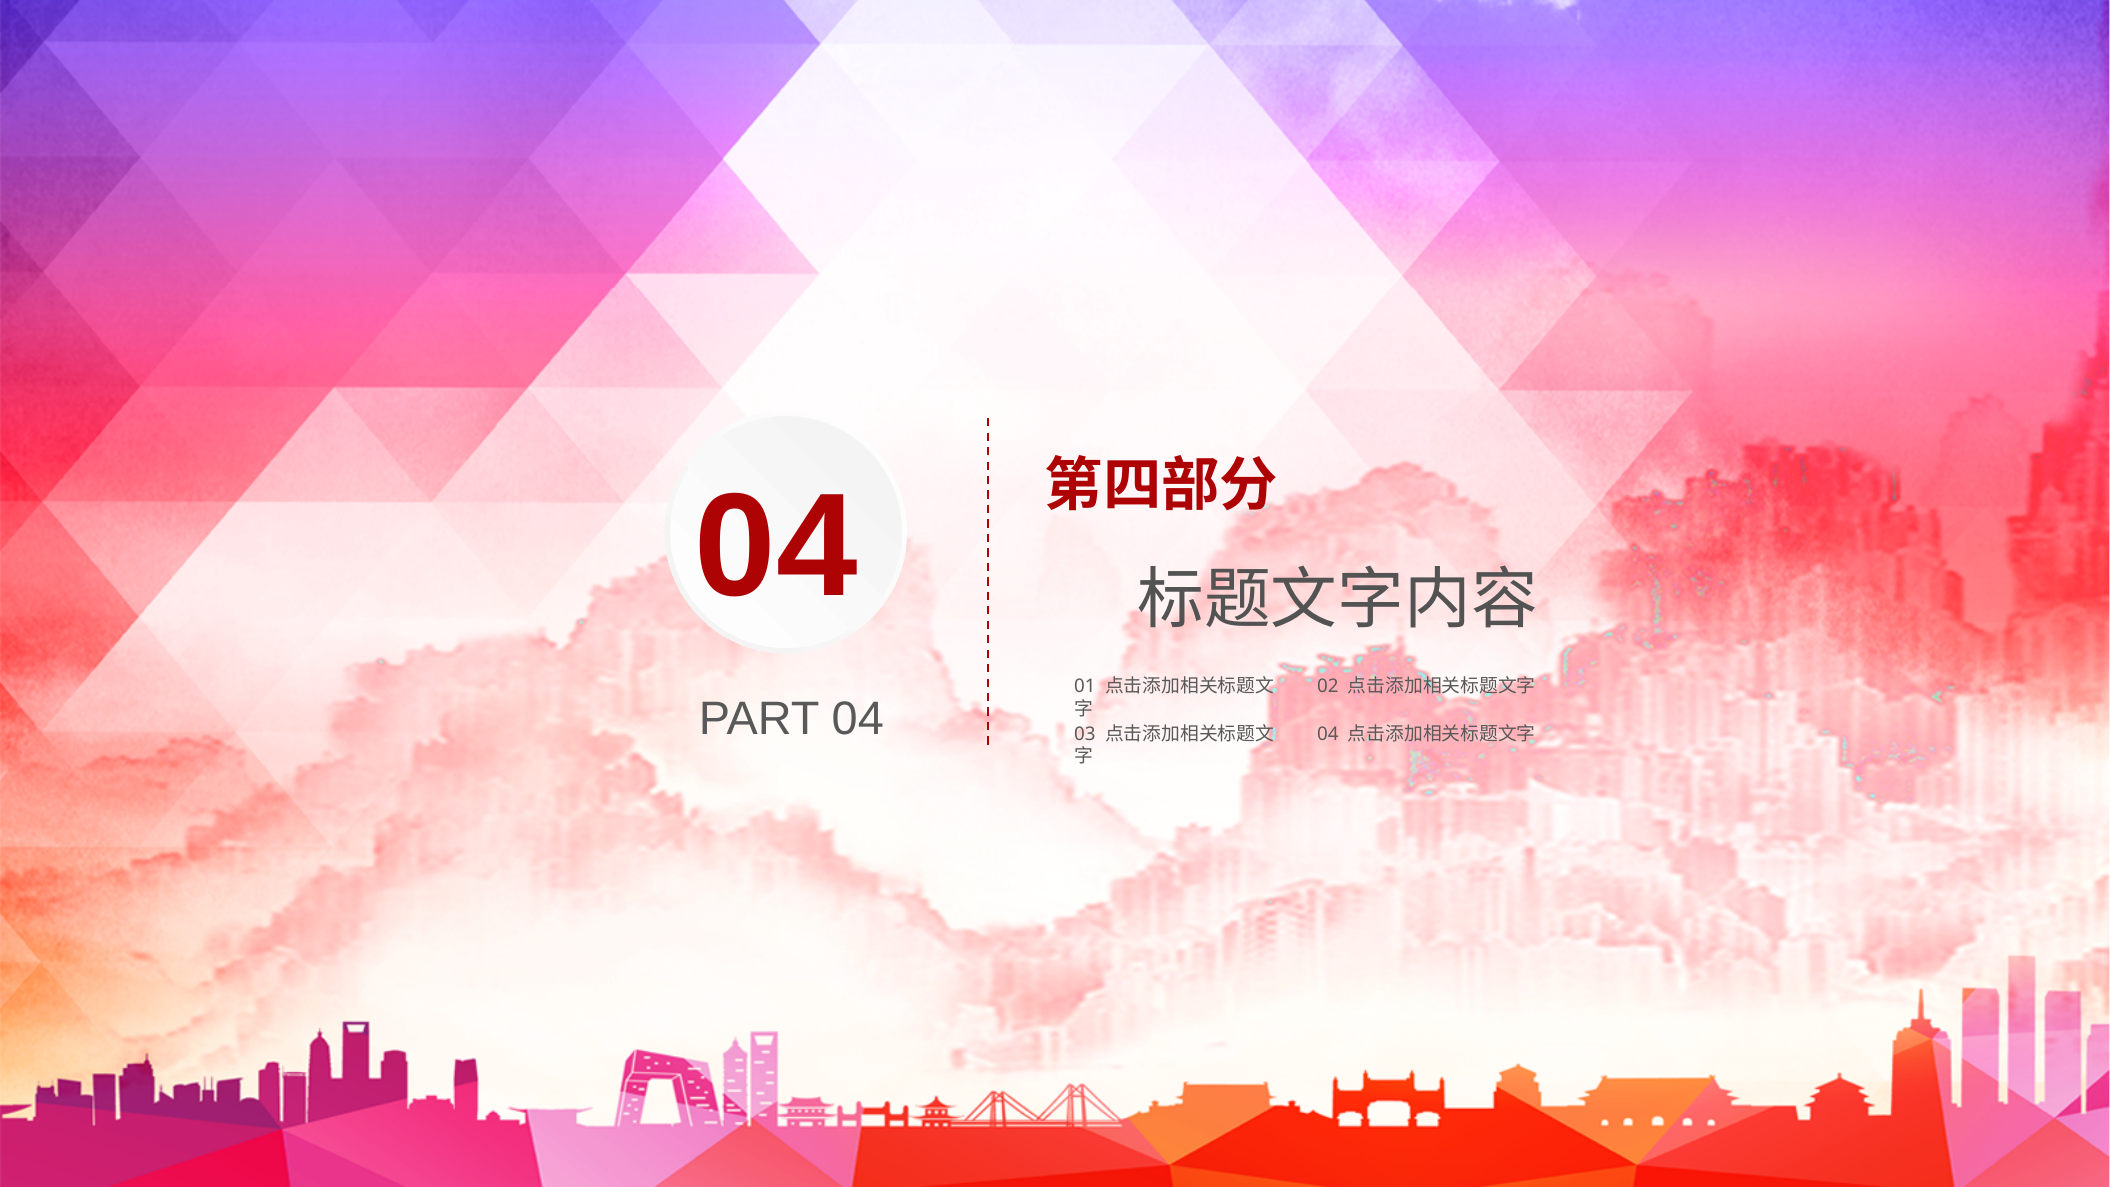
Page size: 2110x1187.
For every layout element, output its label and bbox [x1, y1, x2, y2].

text_box [664, 410, 908, 654]
picture [0, 0, 2110, 1187]
